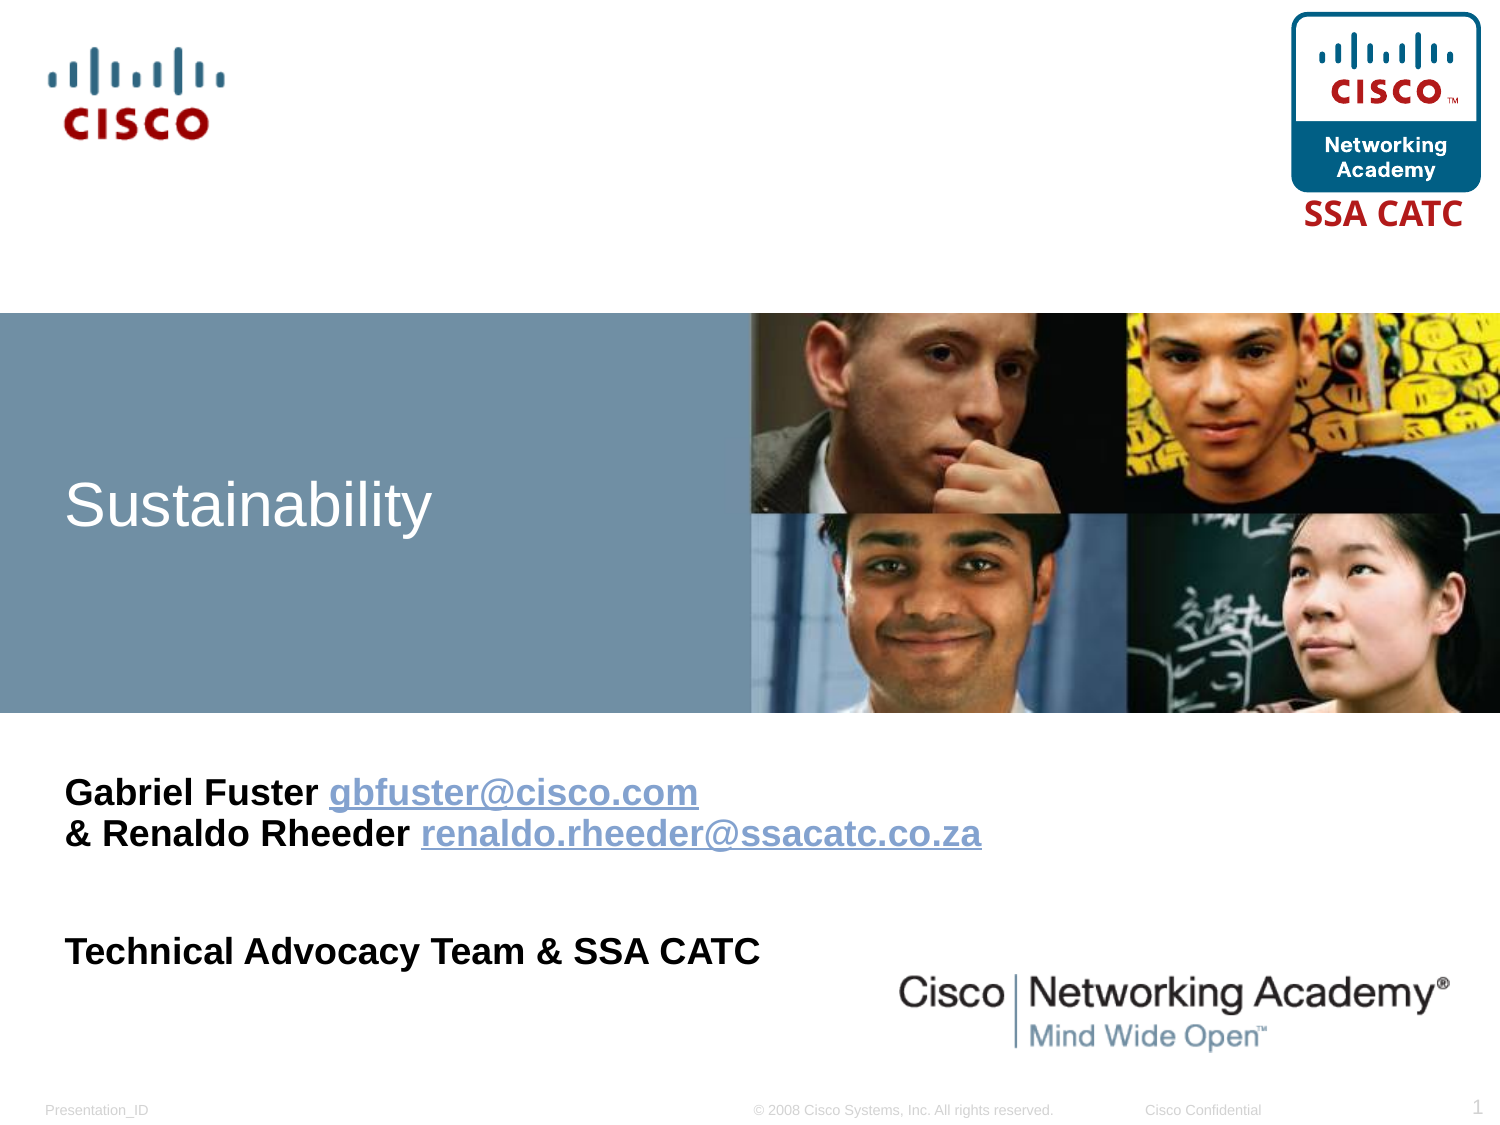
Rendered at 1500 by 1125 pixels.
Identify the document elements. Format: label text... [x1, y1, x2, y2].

picture [0, 313, 1500, 713]
subtitle Gabriel Fuster gbfuster@cisco.com & Renaldo Rheeder renaldo.rheeder@ssacatc.co.za Technical Advocacy Team & SSA CATC [50, 766, 1114, 875]
picture [40, 19, 233, 168]
title Sustainability [50, 438, 704, 575]
picture [899, 974, 1450, 1053]
